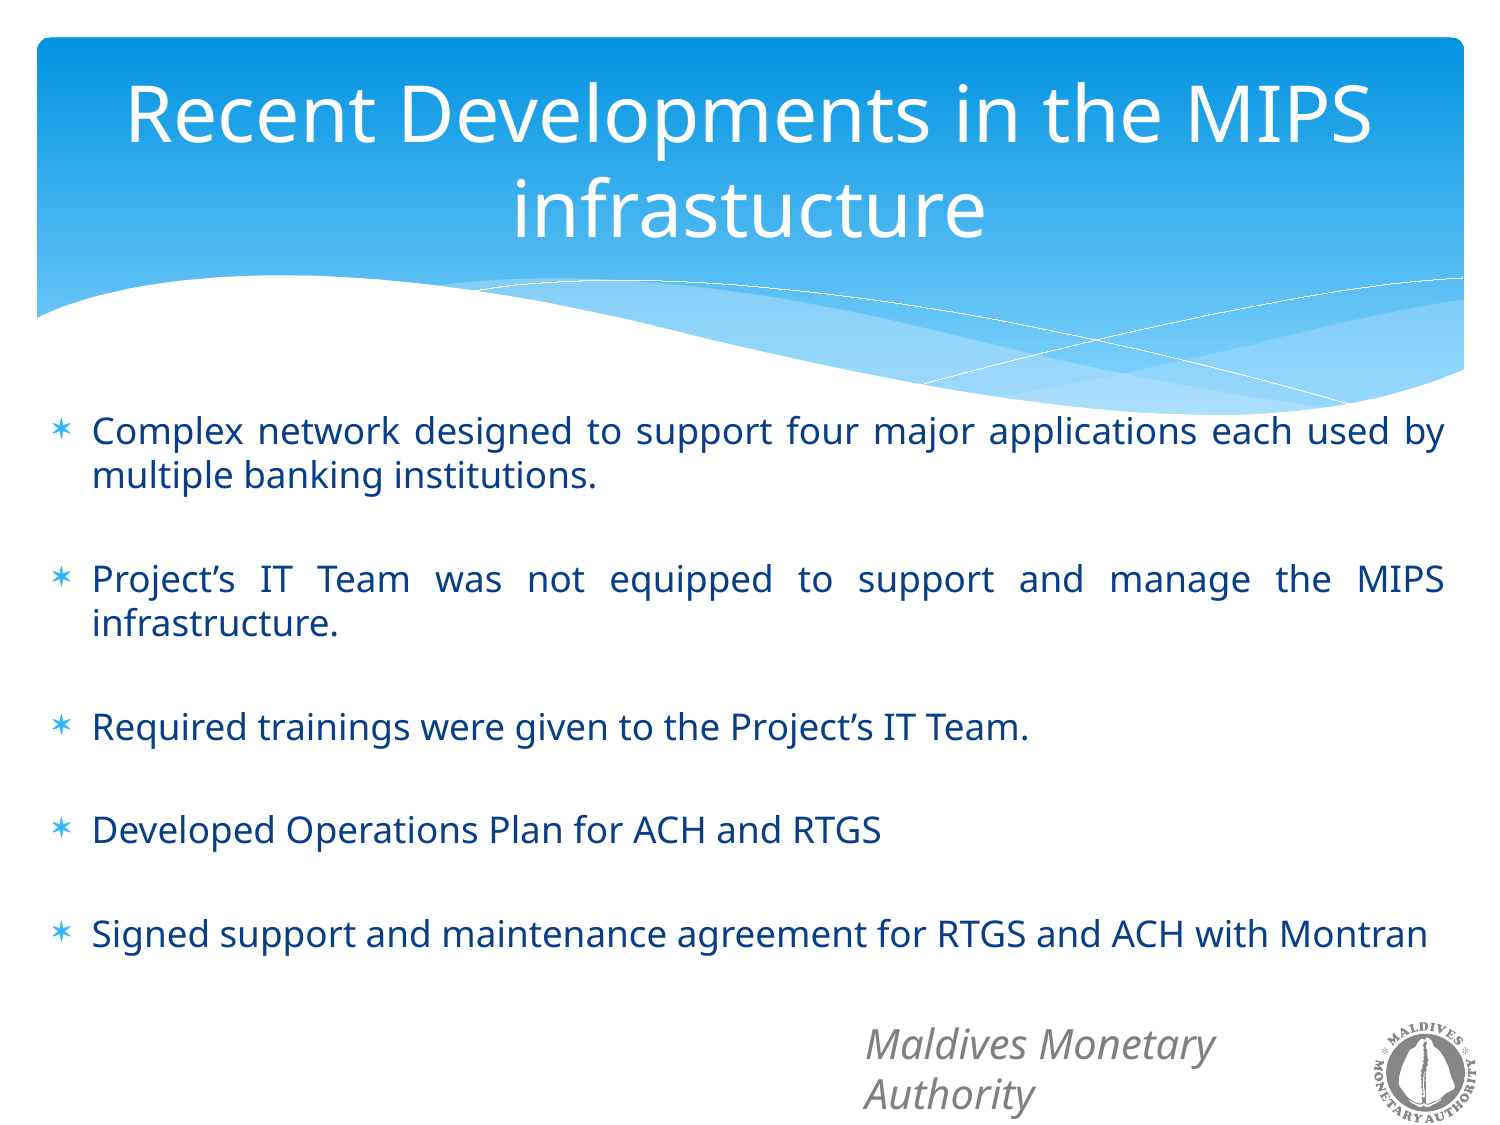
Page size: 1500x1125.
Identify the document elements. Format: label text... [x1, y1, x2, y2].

list Complex network designed to support four major applications each used by multiple banking institutions. Project’s IT Team was not equipped to support and manage the MIPS infrastructure. Required trainings were given to the Project’s IT Team. Developed Operations Plan for ACH and RTGS Signed support and maintenance agreement for RTGS and ACH with Montran [37, 399, 1463, 1013]
picture [1374, 1022, 1476, 1123]
title Recent Developments in the MIPS infrastucture [75, 55, 1425, 261]
footer Maldives Monetary Authority [849, 1037, 1368, 1098]
